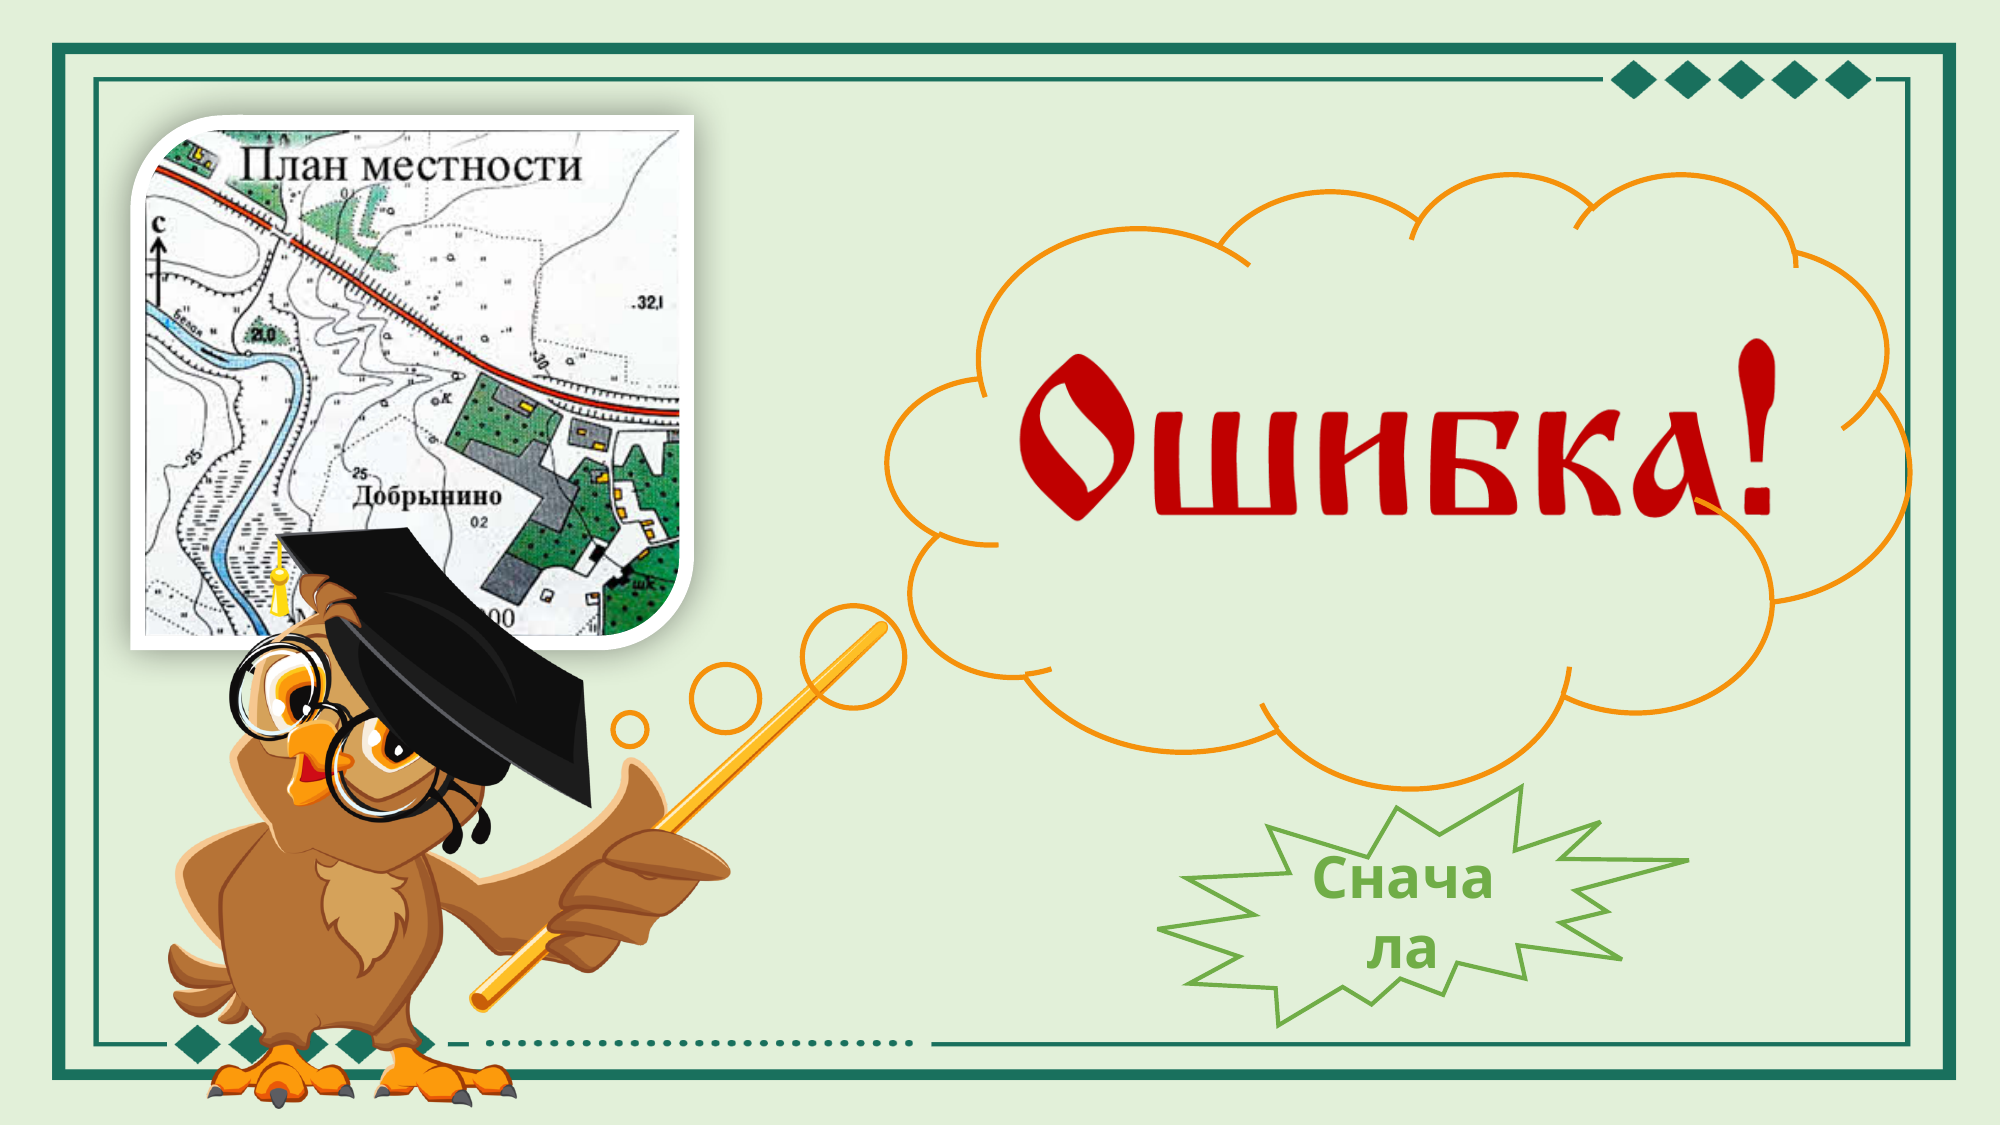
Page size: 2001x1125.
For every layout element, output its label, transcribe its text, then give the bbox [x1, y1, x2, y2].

picture [0, 0, 1999, 1125]
text_box [1561, 173, 1793, 243]
text_box [1598, 710, 1673, 715]
text_box Сначала [1561, 820, 1690, 961]
